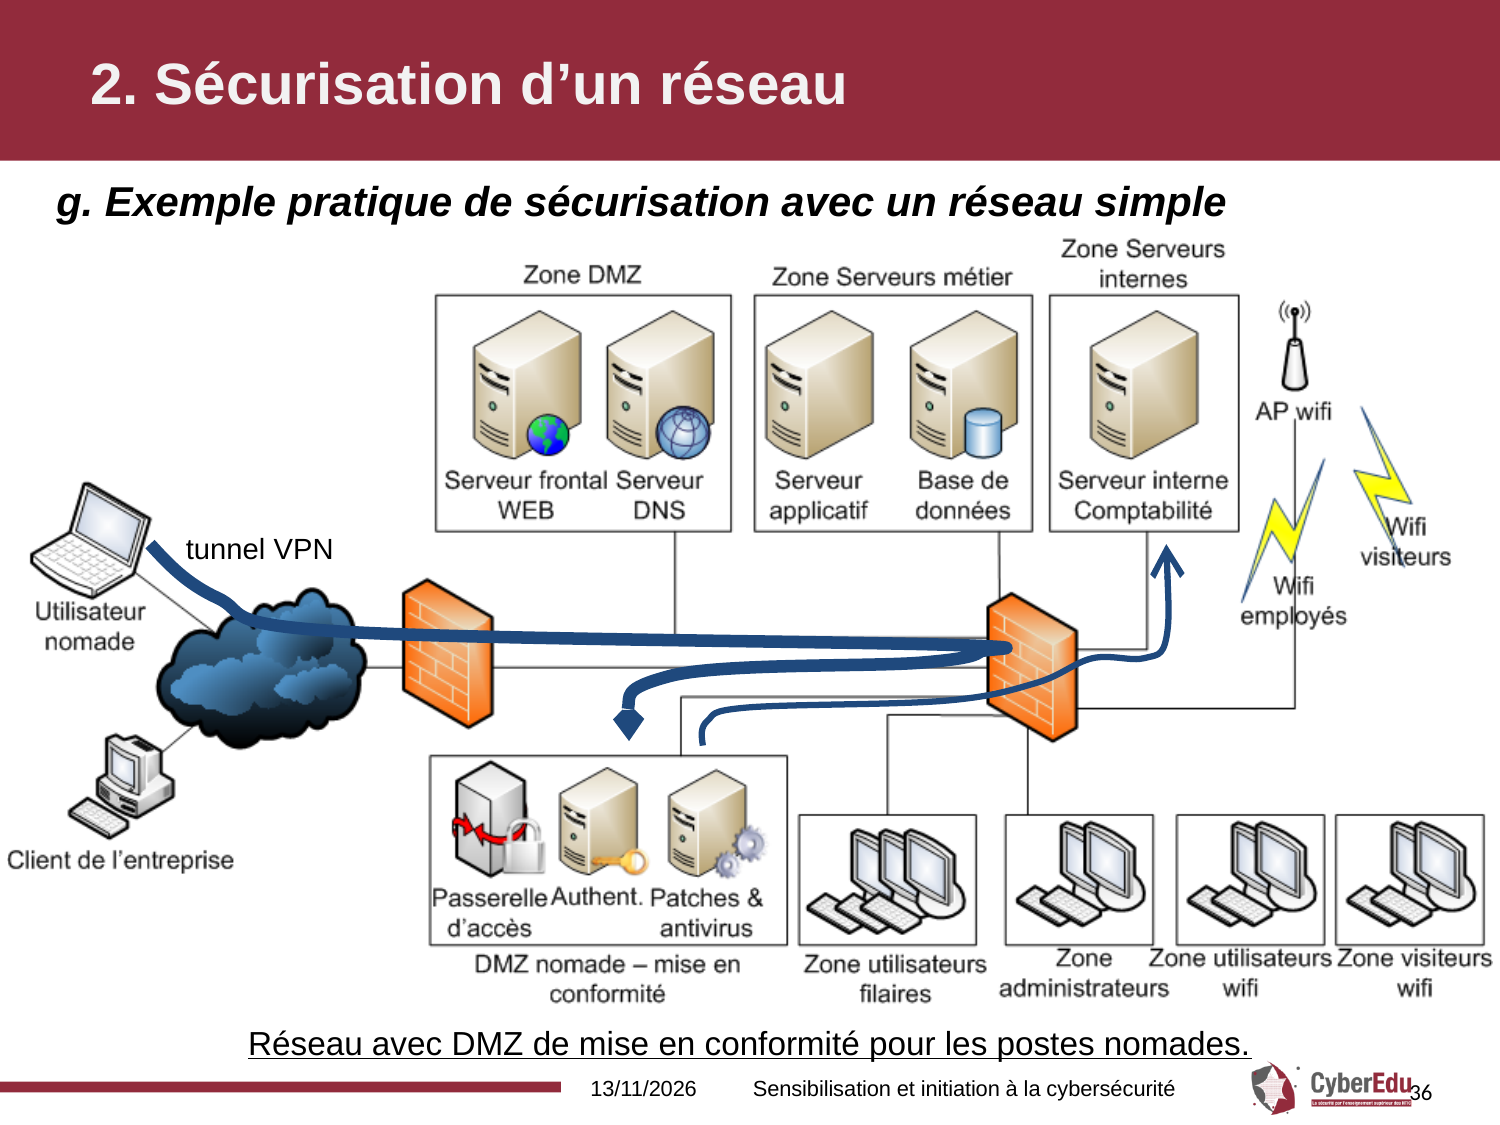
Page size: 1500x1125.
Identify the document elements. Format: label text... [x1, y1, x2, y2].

picture [1246, 1060, 1412, 1115]
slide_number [561, 1070, 727, 1118]
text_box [6, 231, 1494, 1010]
title 2. Sécurisation d’un réseau [75, 1, 1425, 161]
footer Sensibilisation et initiation à la cybersécurité [738, 1070, 1236, 1118]
text_box g. Exemple pratique de sécurisation avec un réseau simple [41, 167, 1471, 230]
text_box Réseau avec DMZ de mise en conformité pour les postes nomades. [171, 1018, 1329, 1070]
